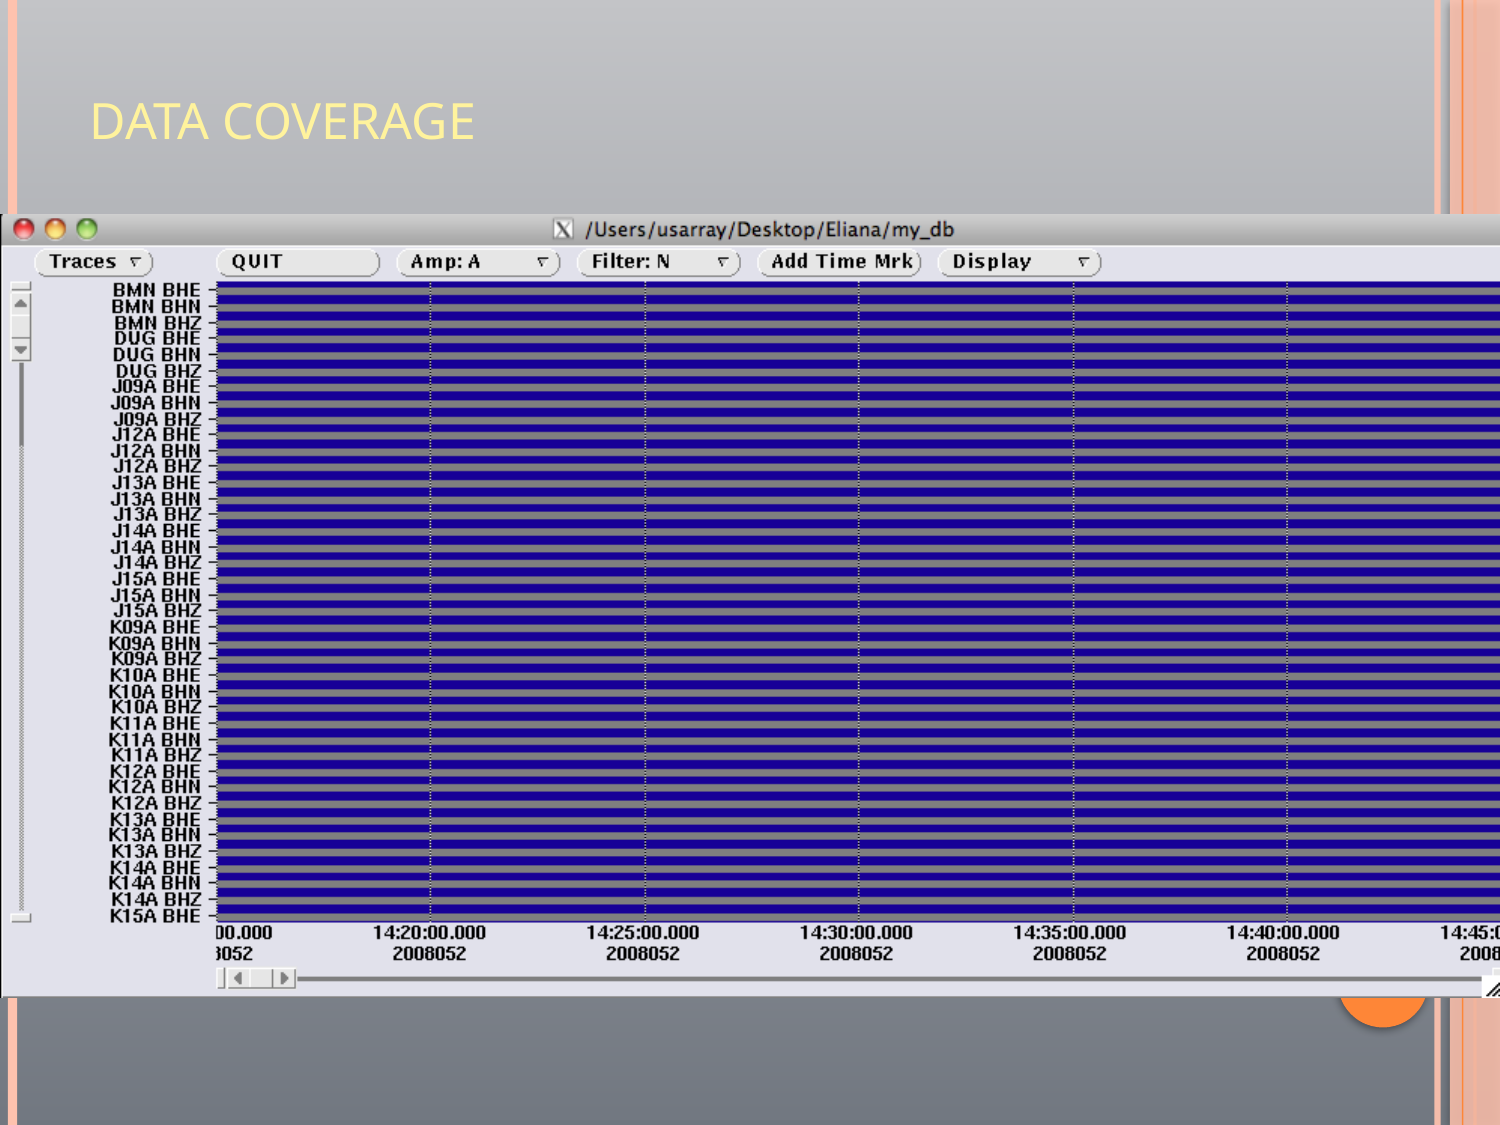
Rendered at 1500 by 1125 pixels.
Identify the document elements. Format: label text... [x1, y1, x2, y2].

picture [0, 214, 1500, 998]
title Data Coverage [75, 82, 1300, 158]
